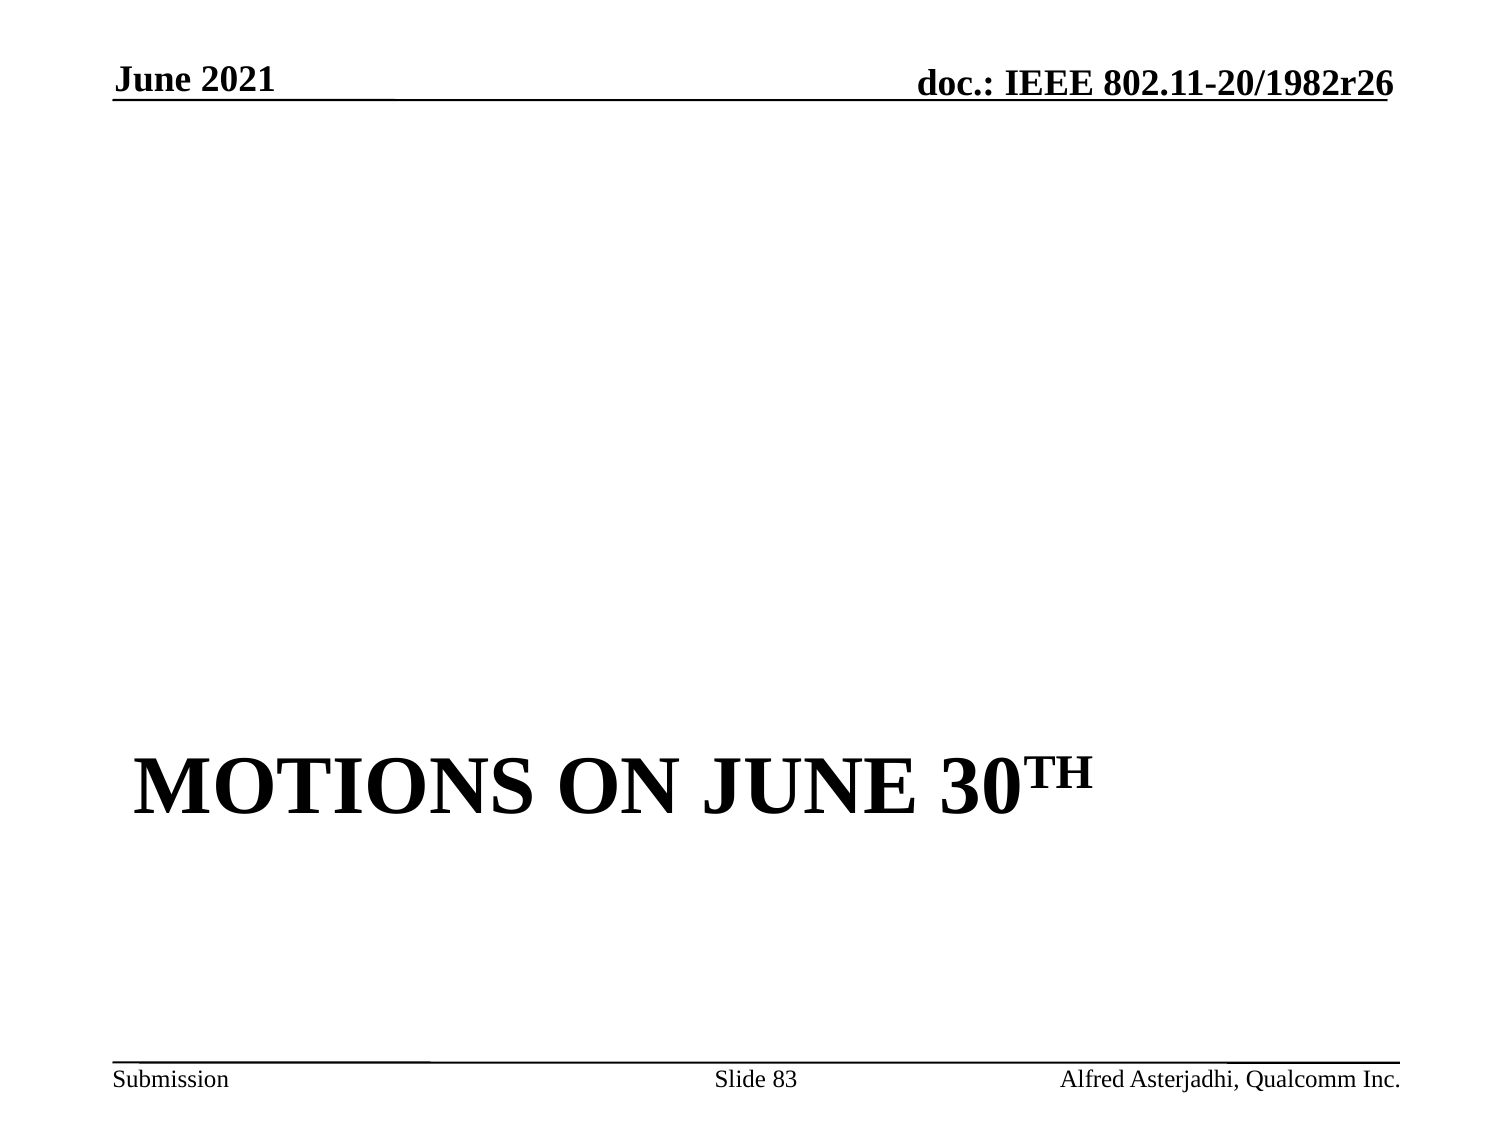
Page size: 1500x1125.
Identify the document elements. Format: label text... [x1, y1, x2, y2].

footer Alfred Asterjadhi, Qualcomm Inc. [878, 1061, 1402, 1093]
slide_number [114, 54, 423, 100]
title Motions on June 30th [118, 722, 1394, 947]
slide_number Slide 83 [712, 1061, 800, 1123]
